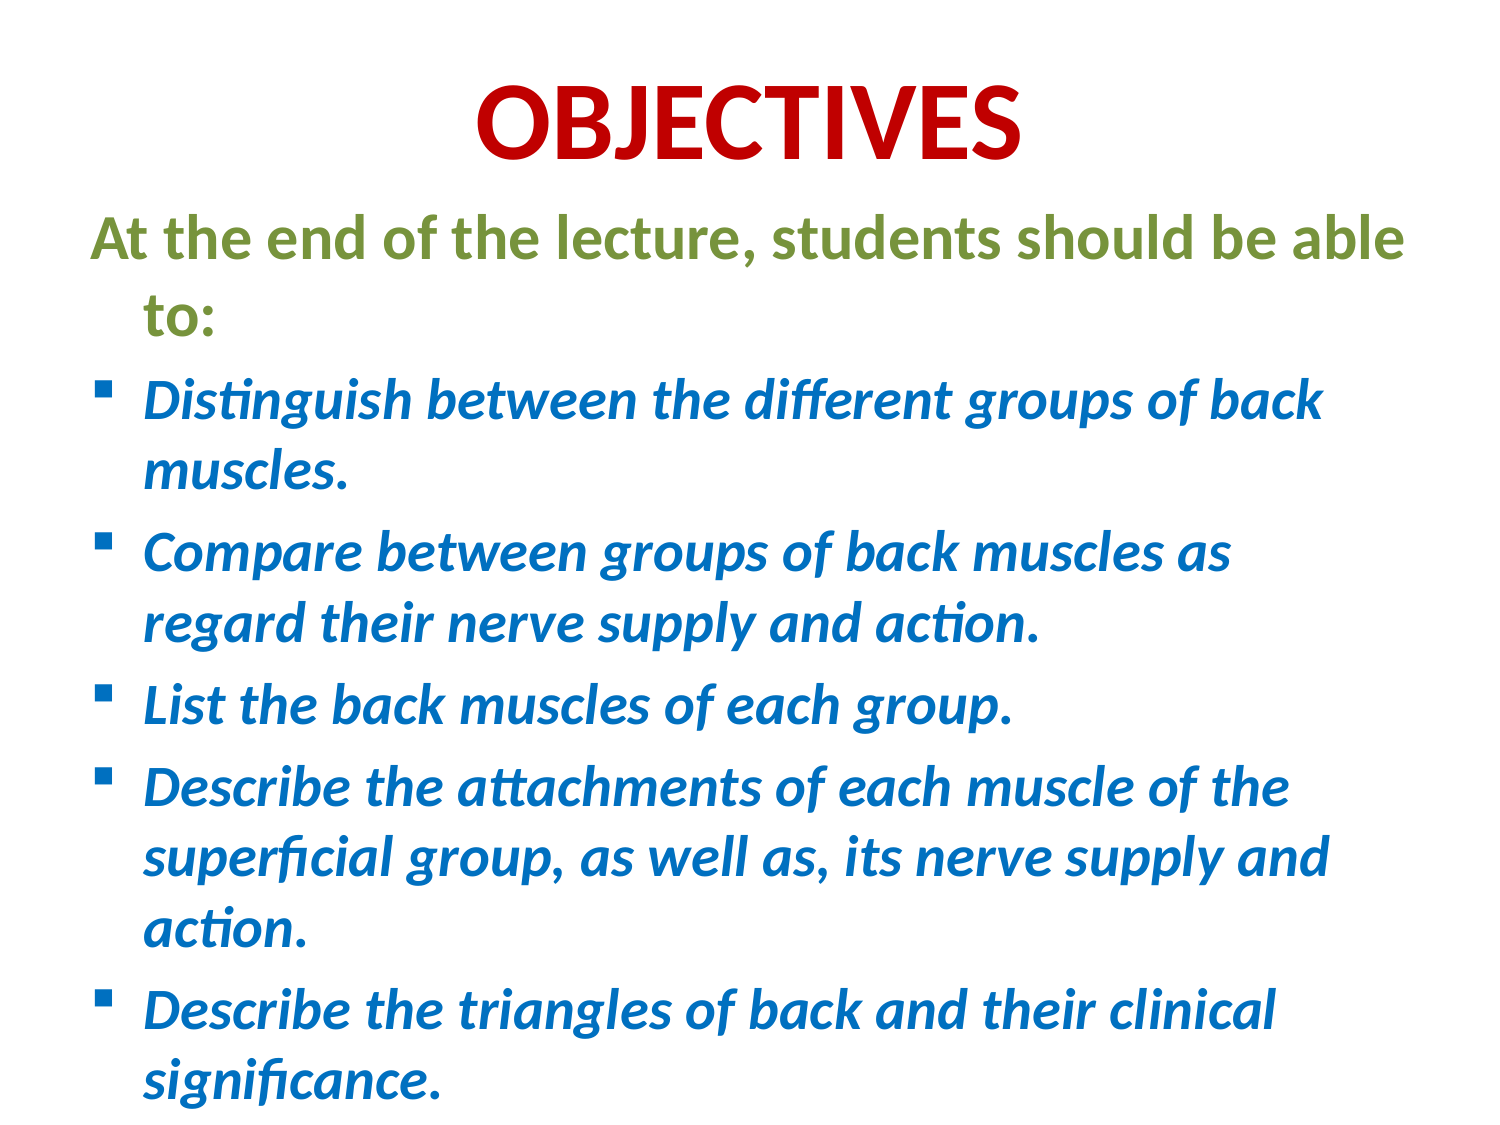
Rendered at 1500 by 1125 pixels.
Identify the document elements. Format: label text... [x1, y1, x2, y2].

list At the end of the lecture, students should be able to: Distinguish between the different groups of back muscles. Compare between groups of back muscles as regard their nerve supply and action. List the back muscles of each group. Describe the attachments of each muscle of the superficial group, as well as, its nerve supply and action. Describe the triangles of back and their clinical significance. [75, 187, 1425, 1125]
title OBJECTIVES [75, 37, 1425, 187]
